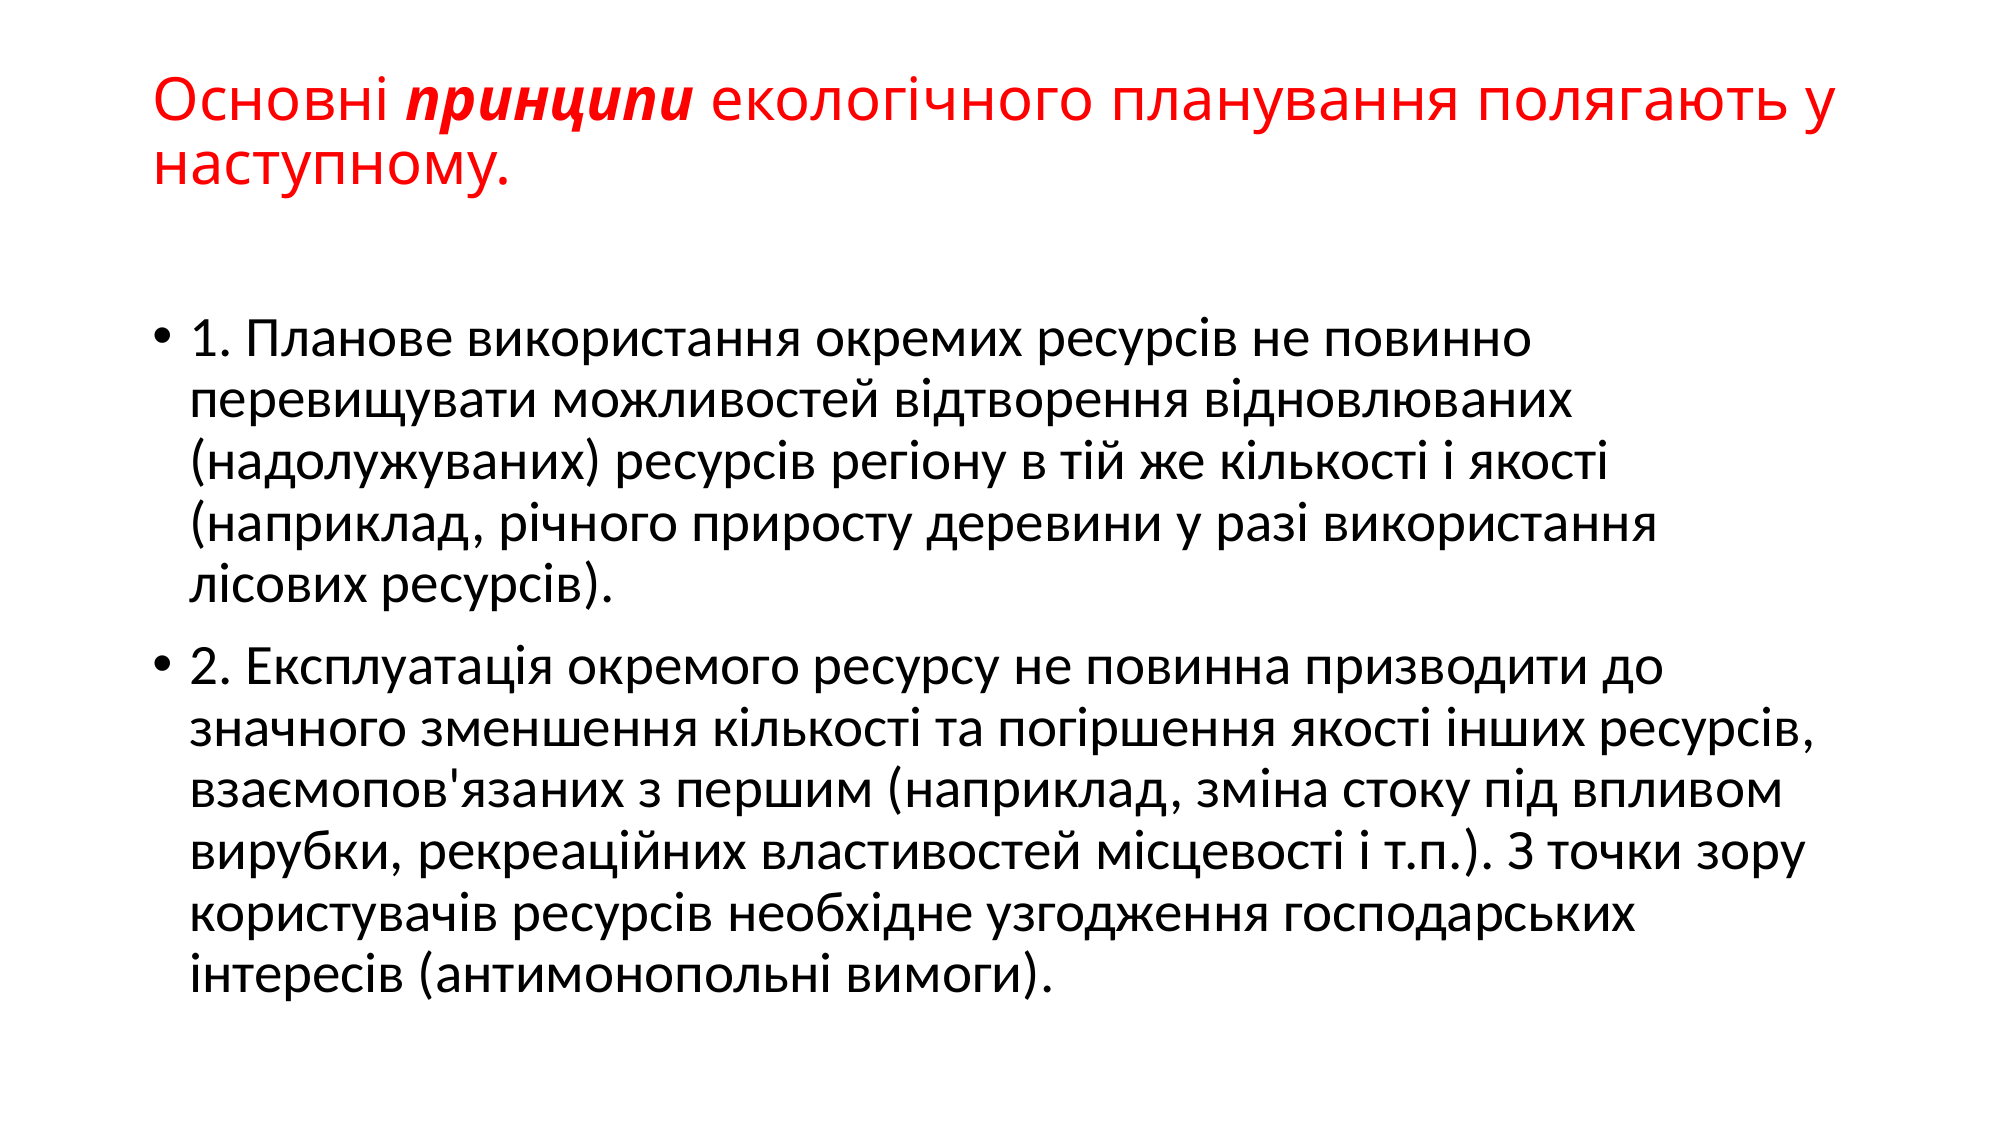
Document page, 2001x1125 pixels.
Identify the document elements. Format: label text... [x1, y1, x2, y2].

title Основні принципи екологічного планування полягають у наступному. [137, 59, 1863, 278]
list 1. Планове використання окремих ресурсів не повинно перевищувати можливостей відтворення відновлюваних (надолужуваних) ресурсів регіону в тій же кількості і якості (наприклад, річного приросту деревини у разі використання лісових ресурсів). 2. Експлуатація окремого ресурсу не повинна призводити до значного зменшення кількості та погіршення якості інших ресурсів, взаємопов'язаних з першим (наприклад, зміна стоку під впливом вирубки, рекреаційних властивостей місцевості і т.п.). З точки зору користувачів ресурсів необхідне узгодження господарських інтересів (антимонопольні вимоги). [137, 299, 1863, 1014]
